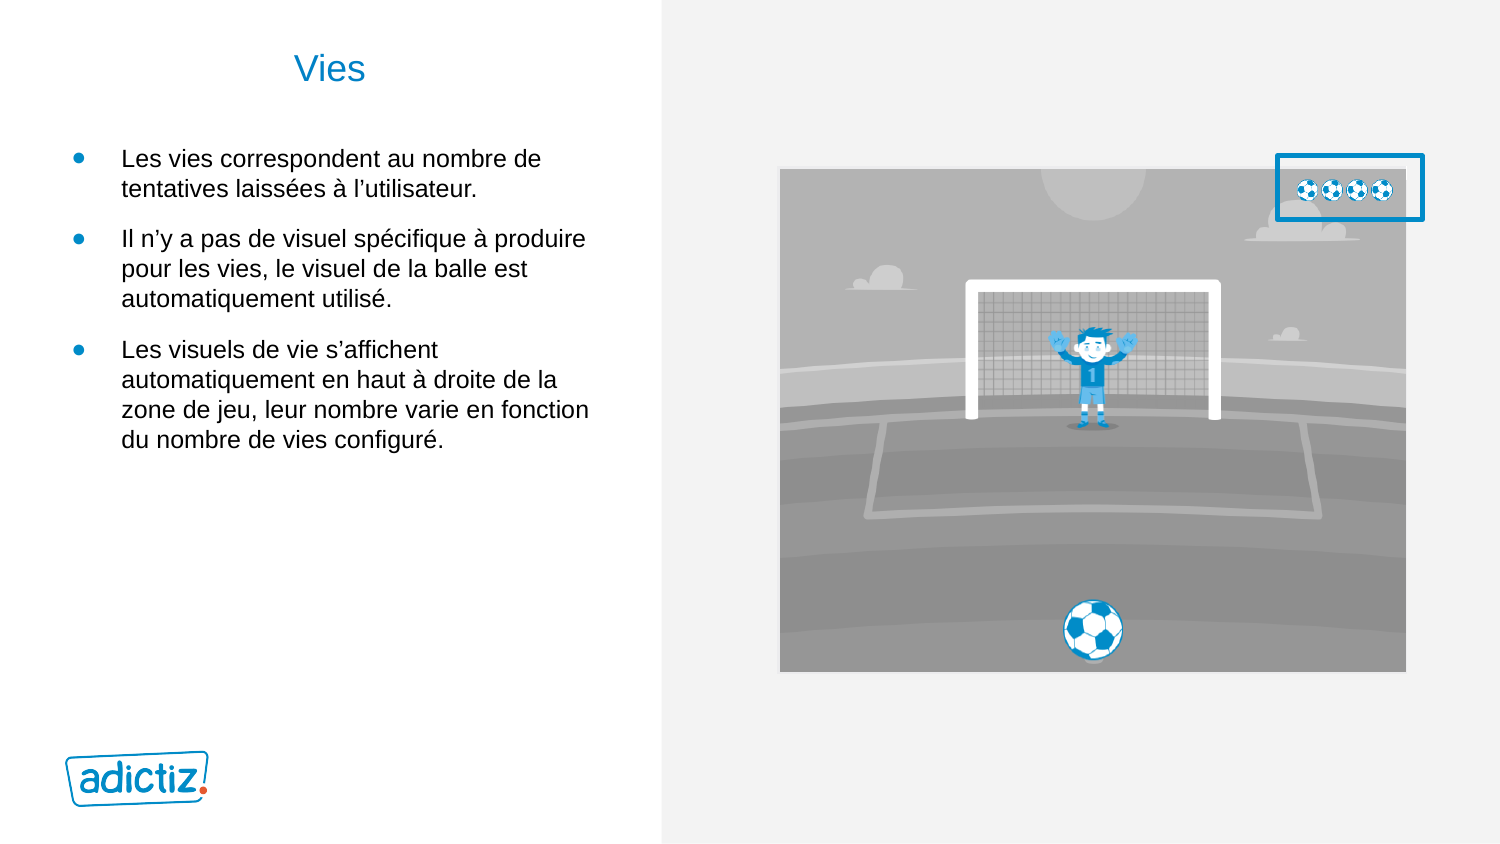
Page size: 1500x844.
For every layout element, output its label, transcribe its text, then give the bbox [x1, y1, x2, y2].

picture [777, 166, 1407, 674]
title Vies [31, 0, 629, 127]
picture [1281, 166, 1407, 216]
list Les vies correspondent au nombre de tentatives laissées à l’utilisateur. Il n’y a pas de visuel spécifique à produire pour les vies, le visuel de la balle est automatiquement utilisé. Les visuels de vie s’affichent automatiquement en haut à droite de la zone de jeu, leur nombre varie en fonction du nombre de vies configuré. [31, 127, 629, 603]
text_box [1277, 155, 1423, 220]
picture [59, 748, 214, 810]
